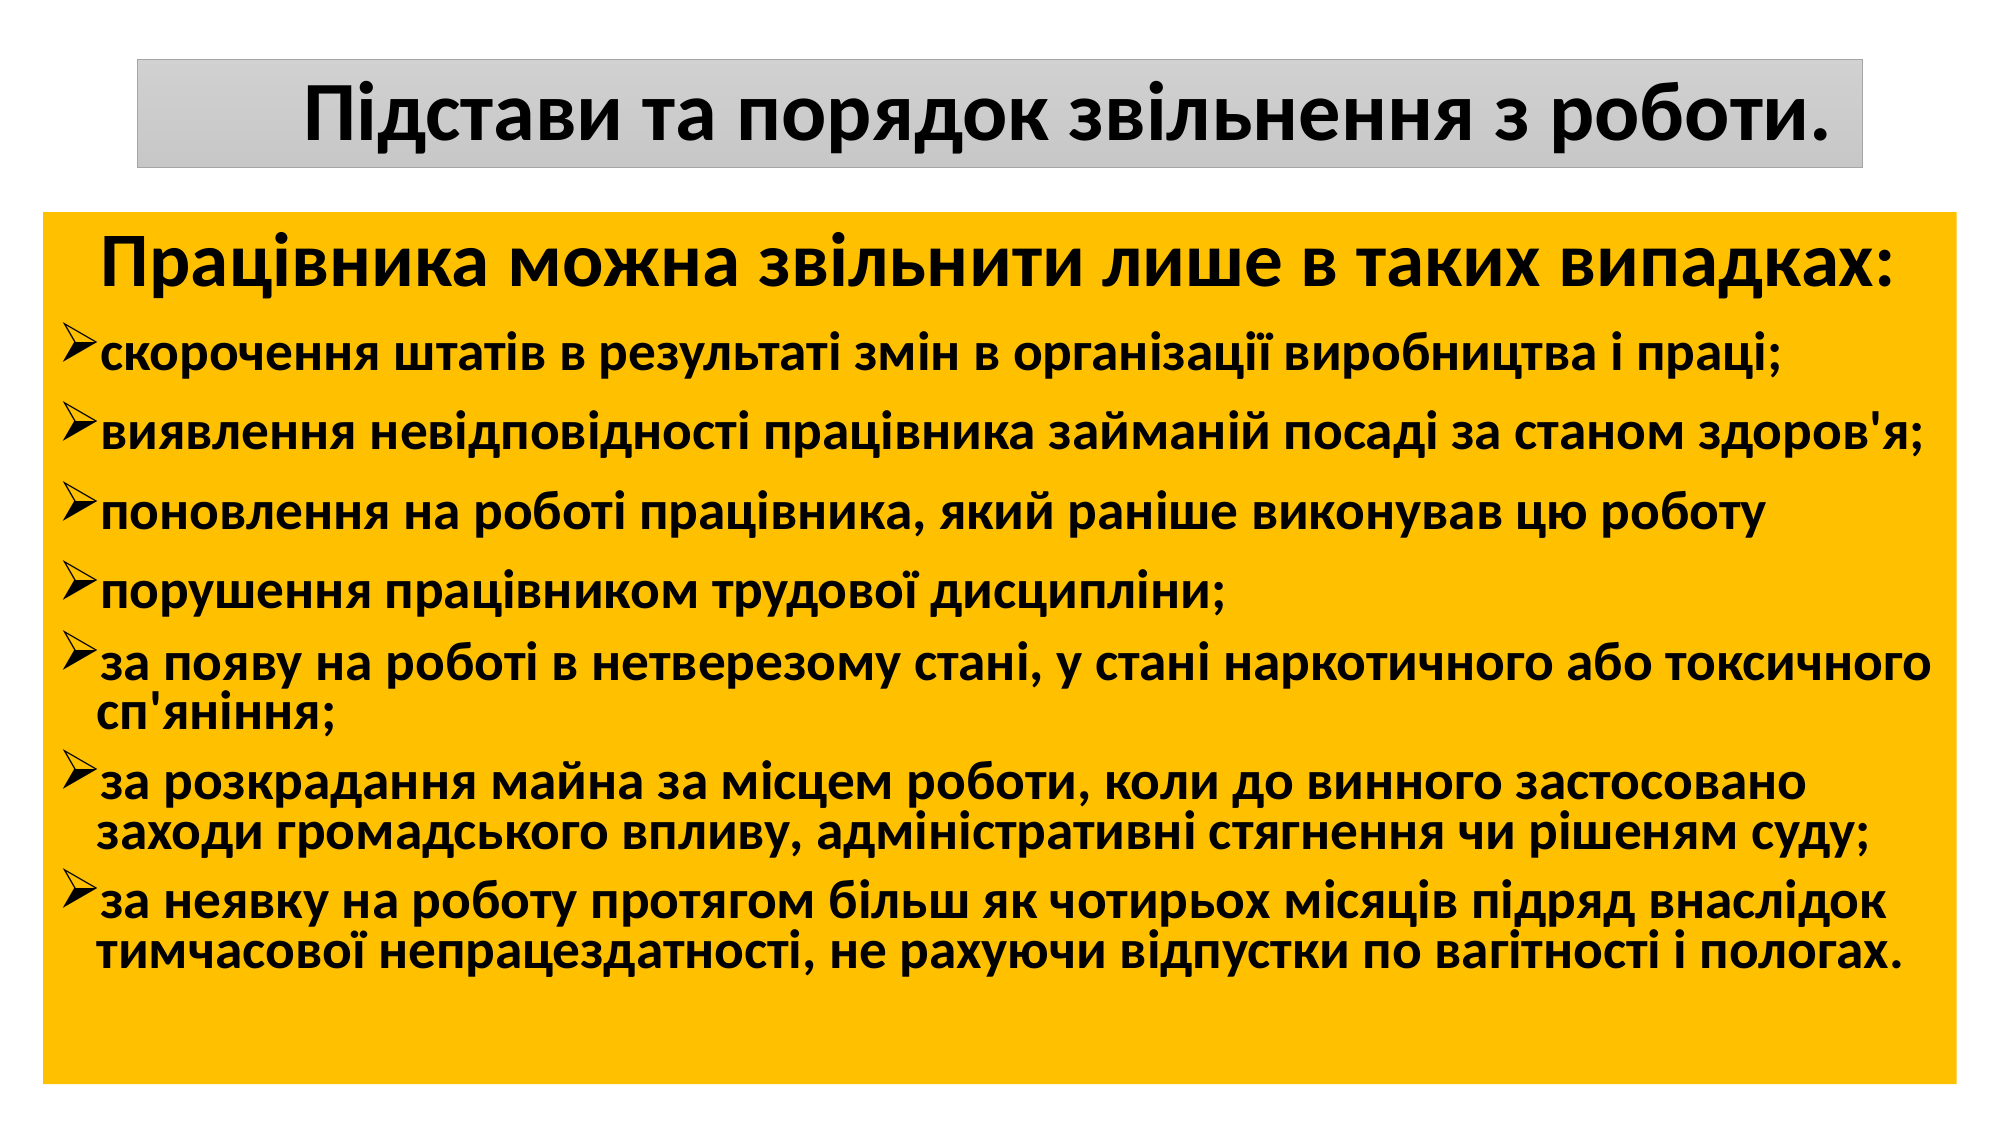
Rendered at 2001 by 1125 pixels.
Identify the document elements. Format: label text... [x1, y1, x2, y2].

title Підстави та порядок звільнення з роботи. [137, 59, 1863, 168]
list Працівника можна звільнити лише в таких випадках: скорочення штатів в результаті змін в організації виробництва і праці; виявлення невідповідності працівника займаній посаді за станом здоров'я; поновлення на роботі працівника, який раніше виконував цю роботу порушення працівником трудової дисципліни; за появу на роботі в нетверезому стані, у стані наркотичного або токсичного сп'яніння; за розкрадання майна за місцем роботи, коли до винного застосовано заходи громадського впливу, адміністративні стягнення чи рішеням суду; за неявку на роботу протягом більш як чотирьох місяців підряд внаслідок тимчасової непрацездатності, не рахуючи відпустки по вагітності і пологах. [43, 212, 1957, 1085]
